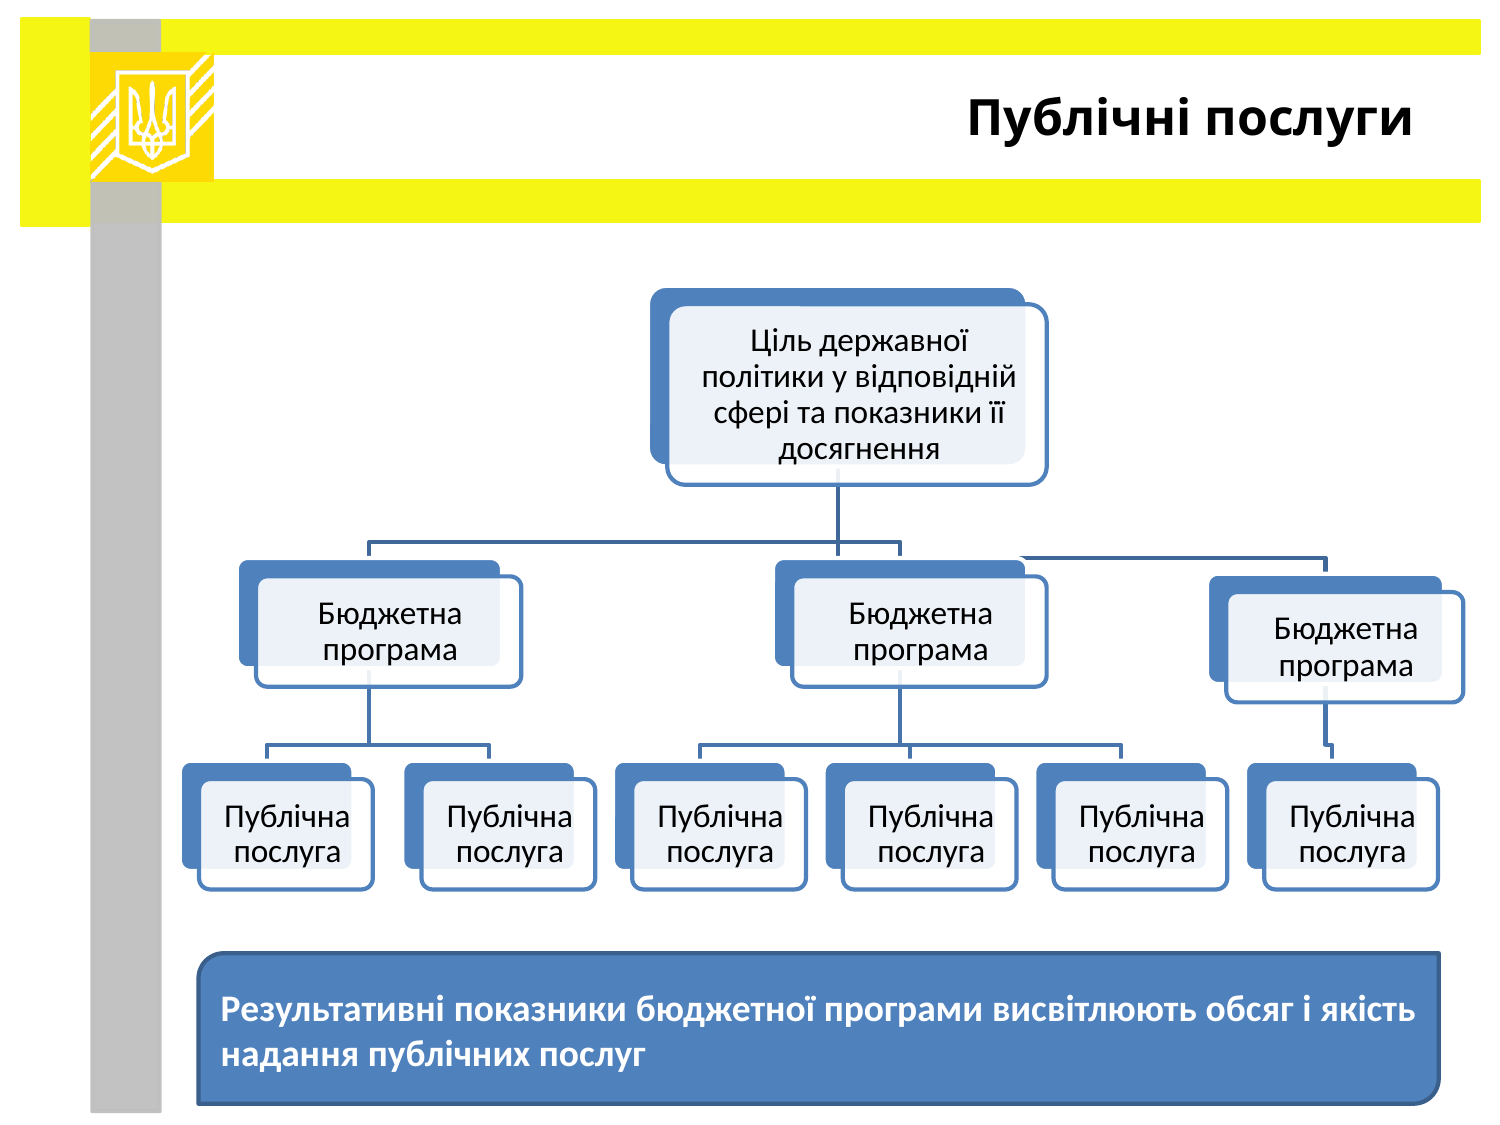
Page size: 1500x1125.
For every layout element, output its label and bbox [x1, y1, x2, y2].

text_box [21, 18, 1480, 1112]
text_box [175, 246, 1464, 928]
picture [90, 52, 219, 182]
